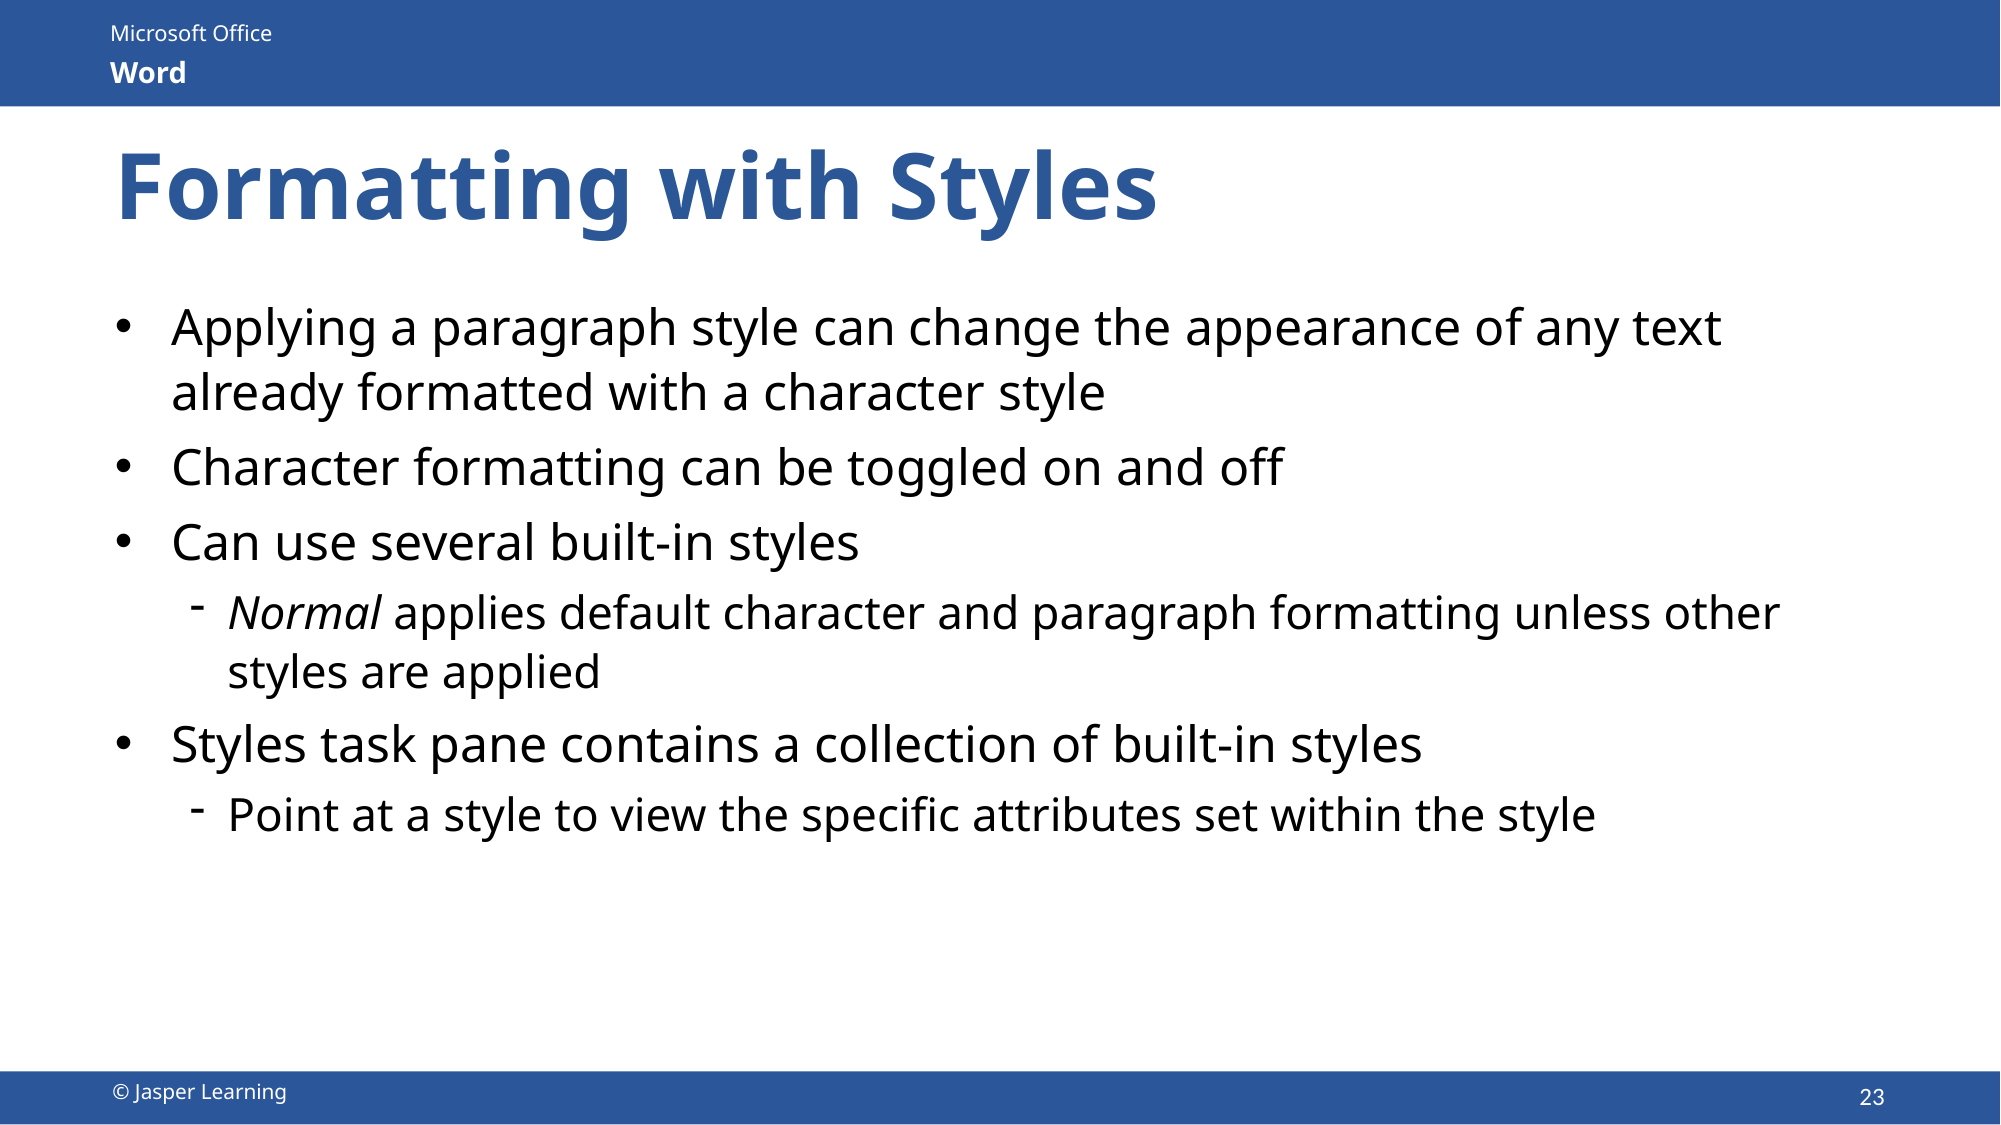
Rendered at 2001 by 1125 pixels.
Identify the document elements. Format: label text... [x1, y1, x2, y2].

footer © Jasper Learning [97, 1072, 773, 1114]
title Formatting with Styles [99, 118, 1866, 248]
slide_number 23 [1433, 1065, 1900, 1125]
list Applying a paragraph style can change the appearance of any text already formatted with a character style Character formatting can be toggled on and off Can use several built-in styles Normal applies default character and paragraph formatting unless other styles are applied Styles task pane contains a collection of built-in styles Point at a style to view the specific attributes set within the style [99, 283, 1900, 1026]
